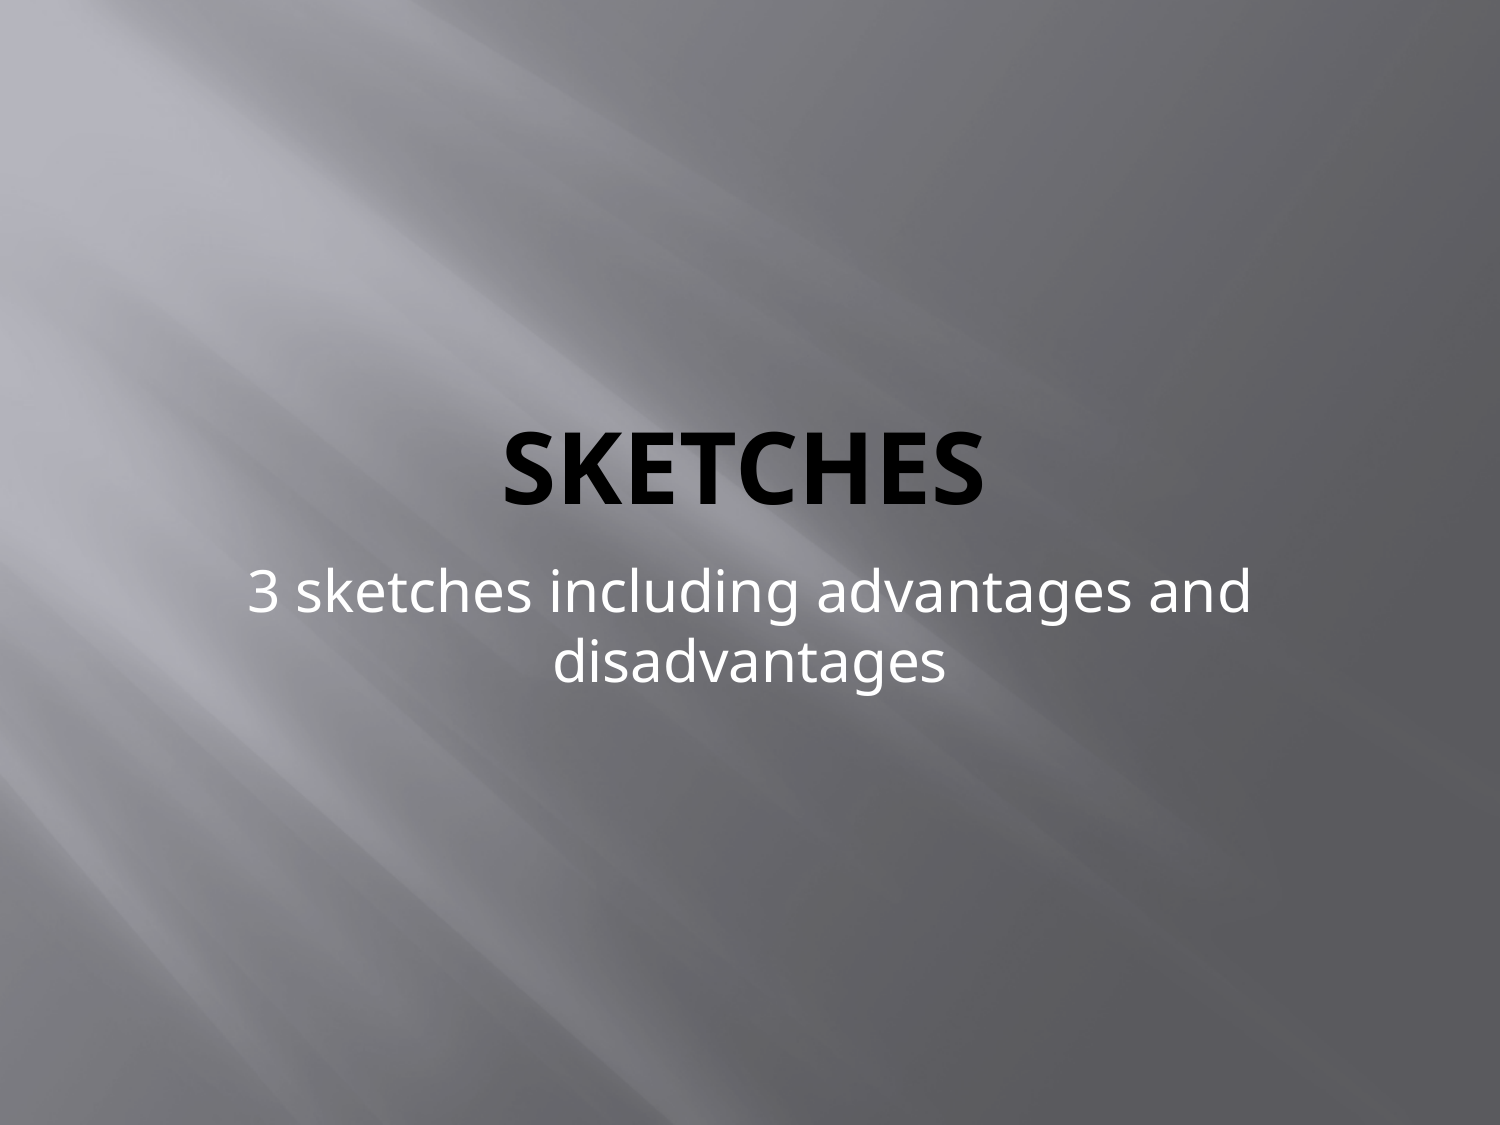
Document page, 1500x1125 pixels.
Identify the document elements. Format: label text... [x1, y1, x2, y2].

title Sketches [69, 224, 1420, 525]
subtitle 3 sketches including advantages and disadvantages [225, 546, 1275, 834]
